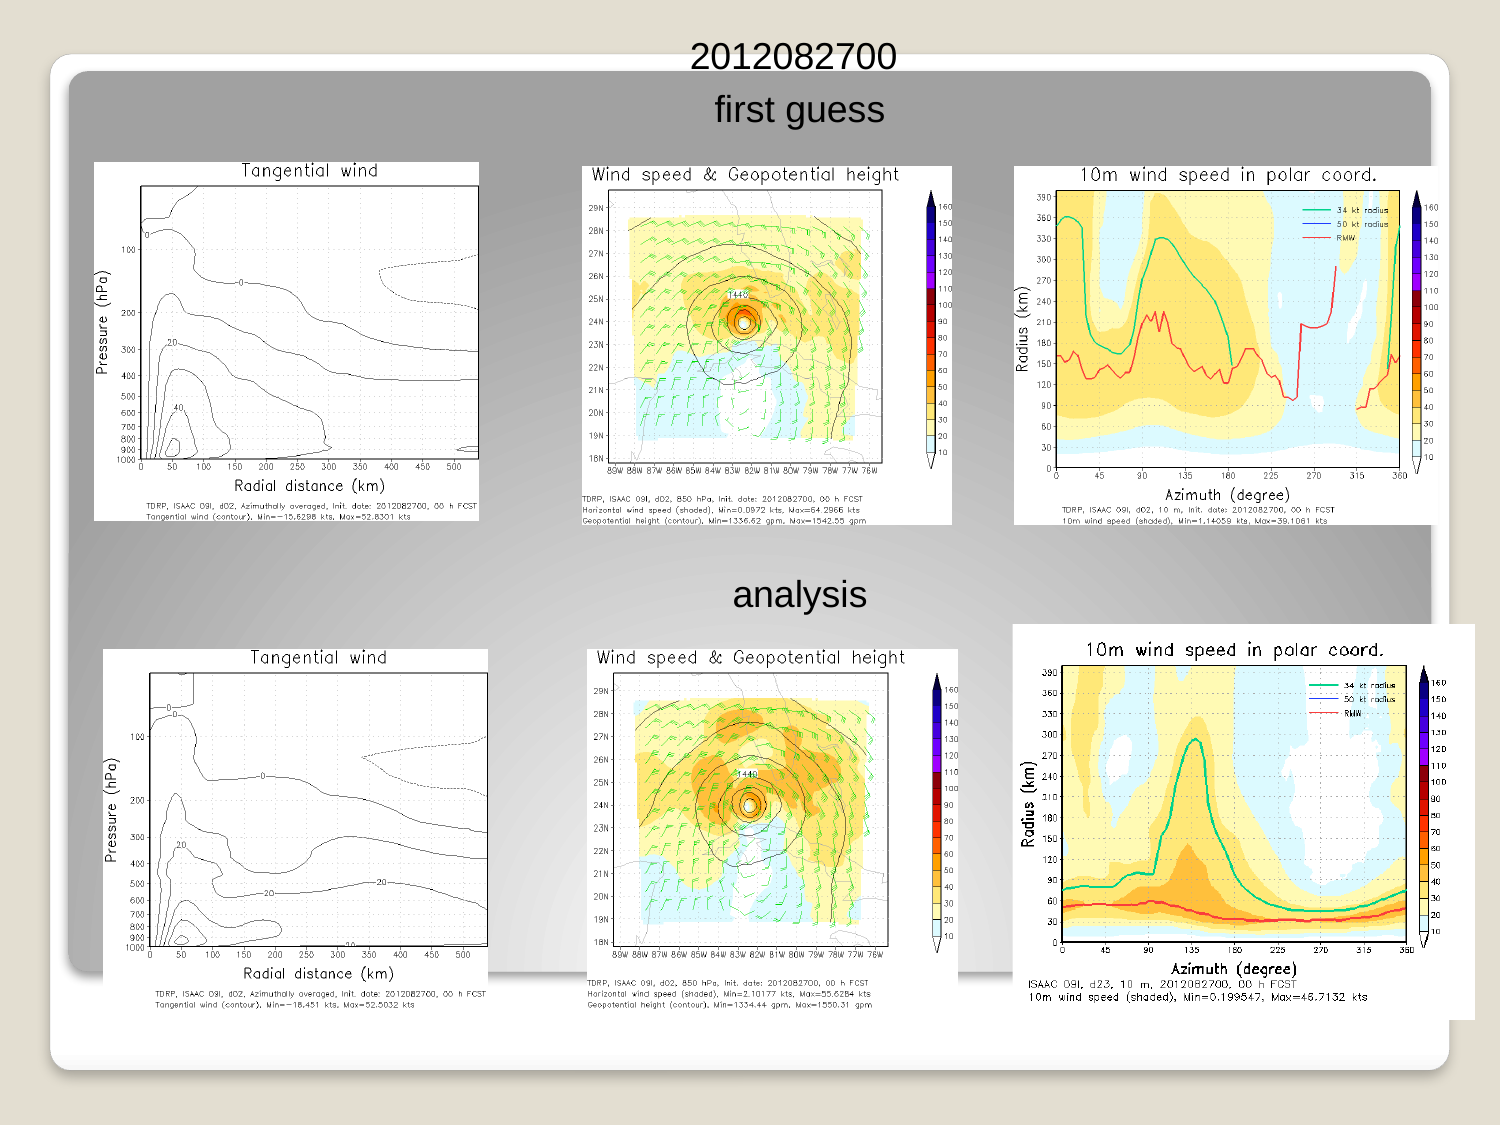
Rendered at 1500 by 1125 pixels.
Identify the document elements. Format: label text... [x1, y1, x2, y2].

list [582, 166, 952, 526]
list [94, 162, 479, 522]
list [103, 649, 488, 1010]
text_box analysis [487, 562, 1113, 623]
text_box first guess [487, 77, 1113, 138]
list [587, 649, 958, 1010]
picture [1014, 166, 1438, 526]
text_box 2012082700 [675, 24, 1100, 85]
picture [1012, 624, 1476, 1020]
